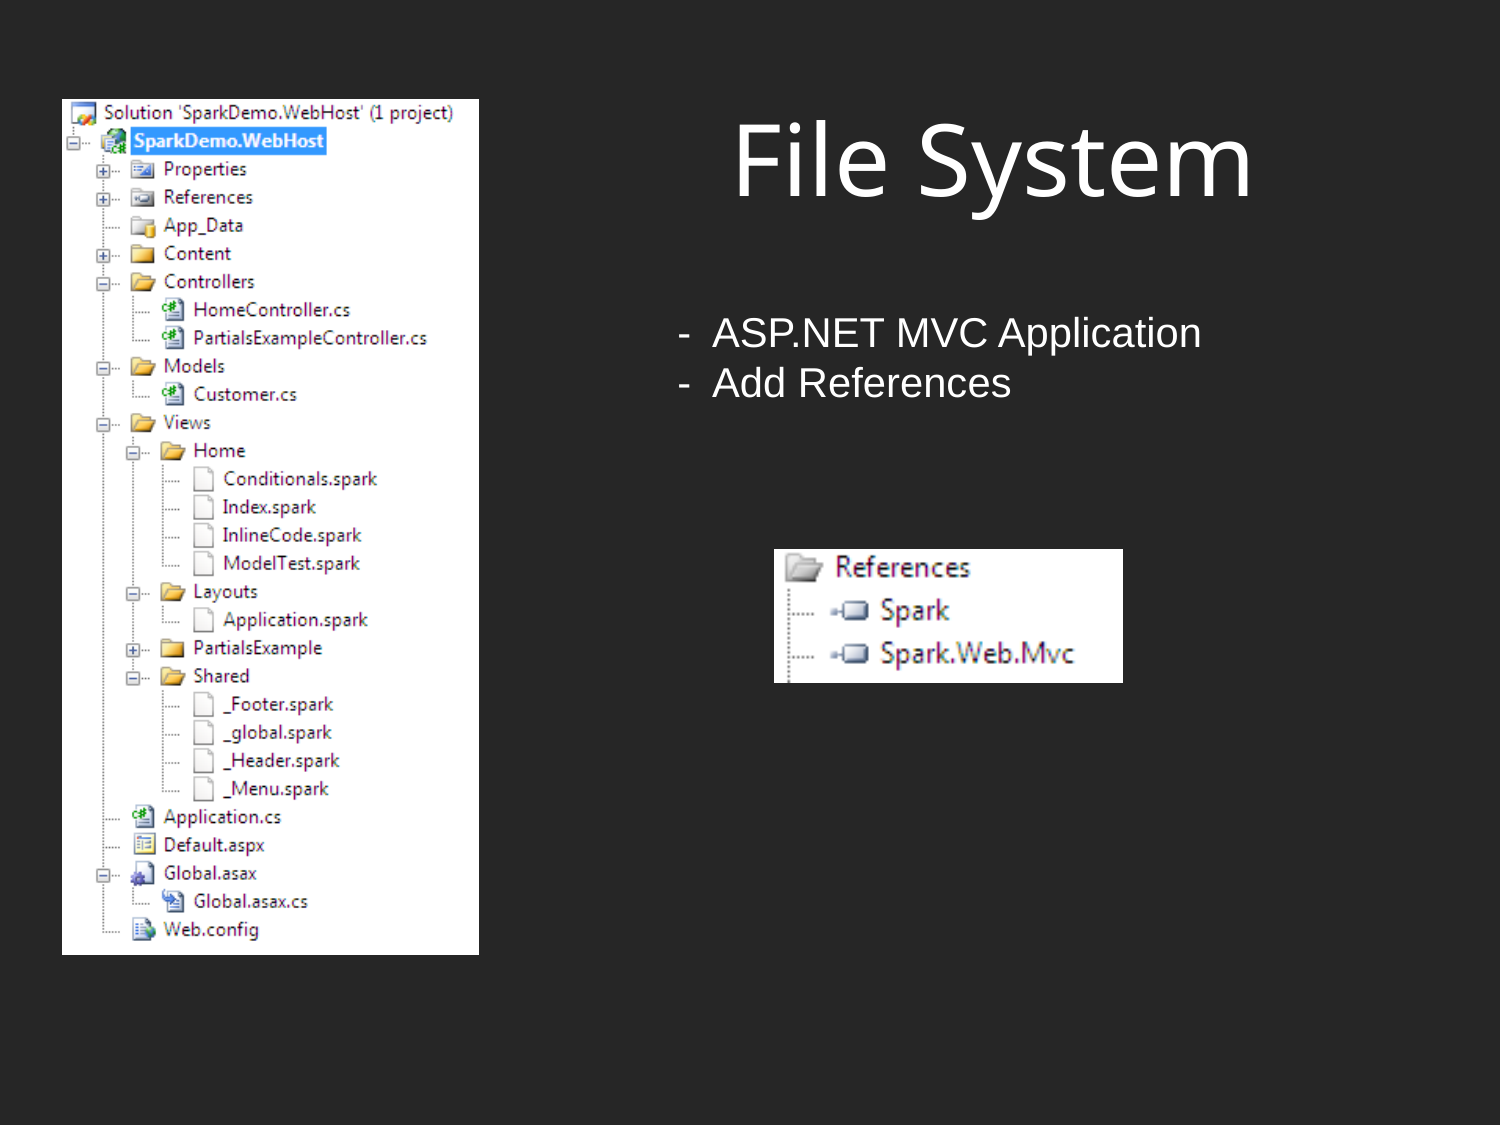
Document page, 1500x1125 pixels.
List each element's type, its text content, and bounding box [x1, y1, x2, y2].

text_box - ASP.NET MVC Application - Add References [662, 287, 1313, 425]
picture [62, 99, 479, 955]
picture [774, 549, 1124, 683]
title File System [637, 62, 1351, 251]
